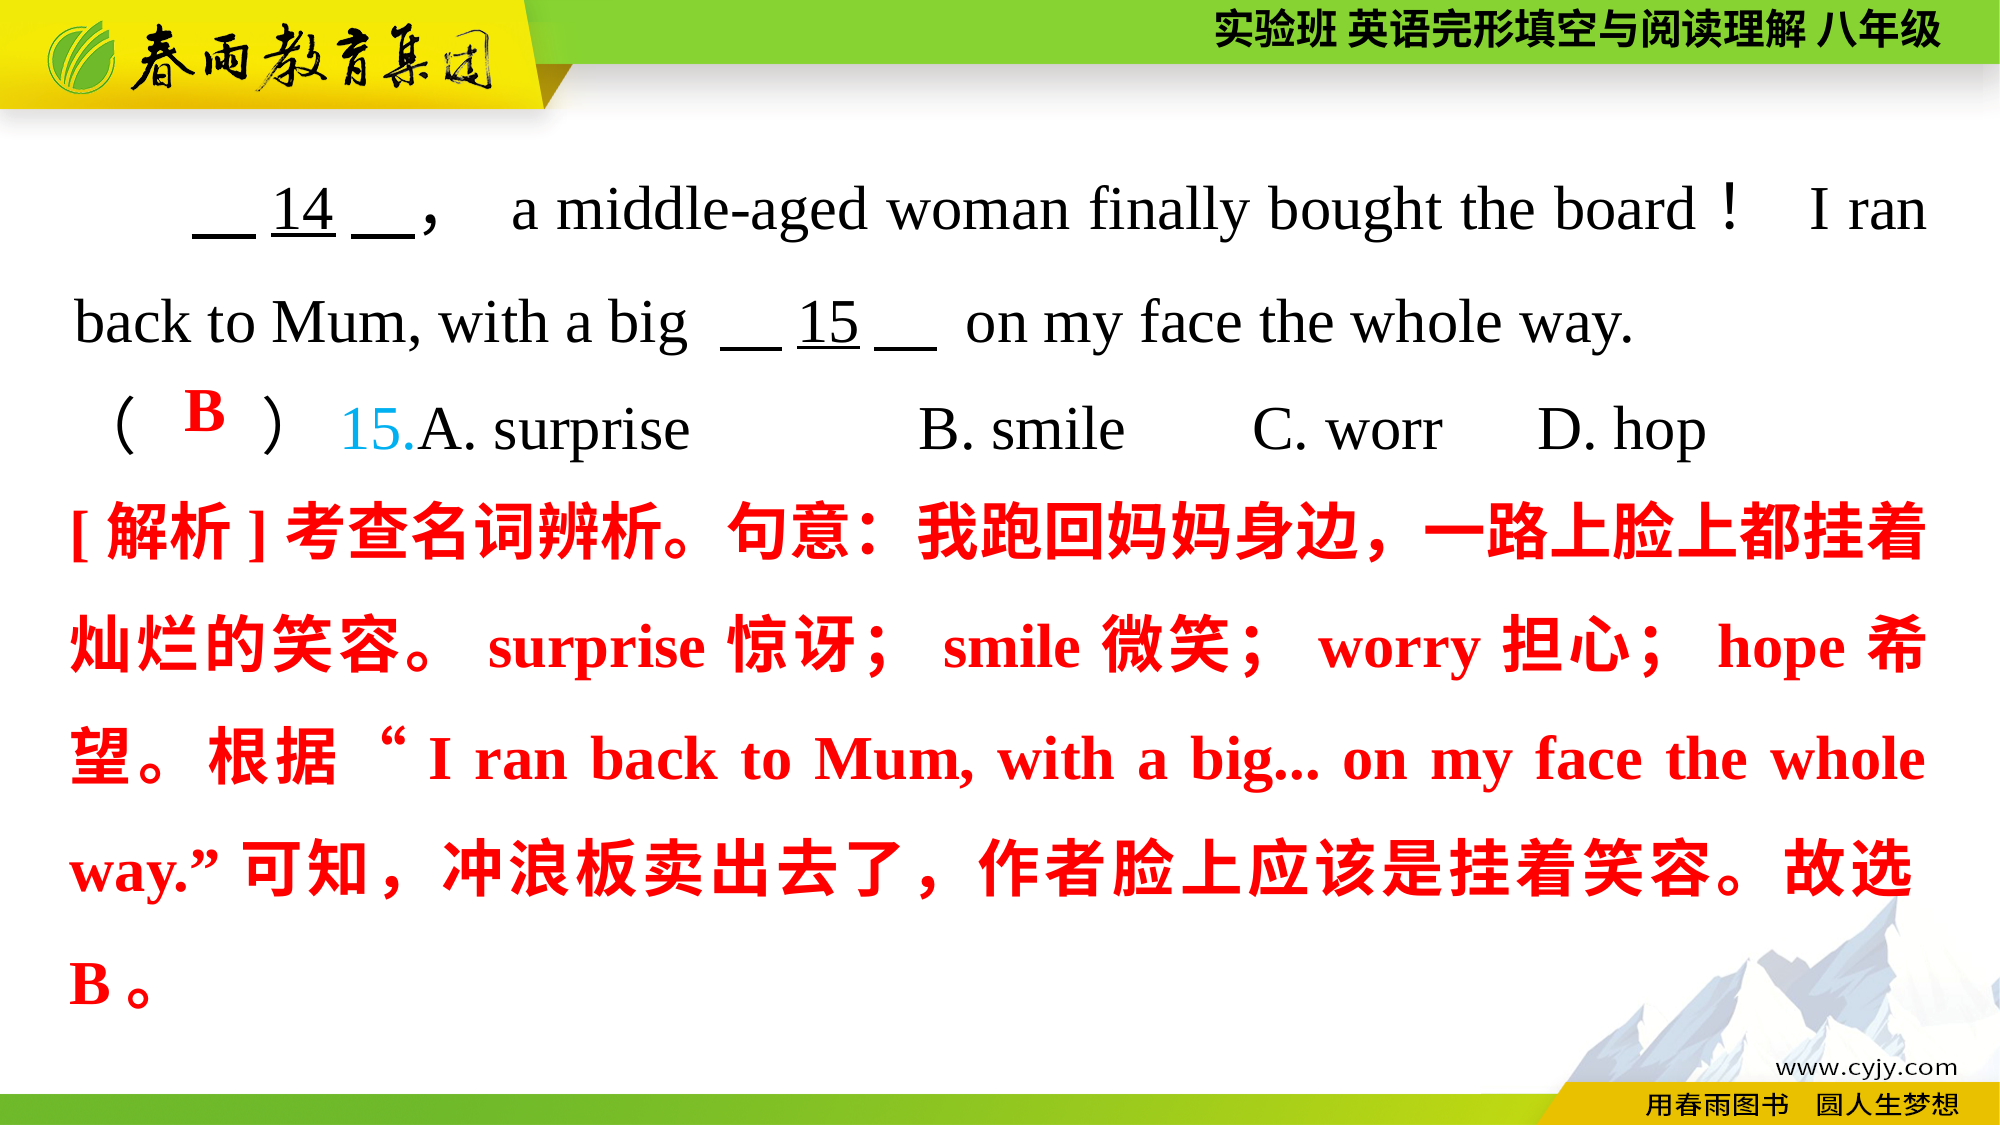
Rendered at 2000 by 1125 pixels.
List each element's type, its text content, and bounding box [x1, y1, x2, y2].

picture [0, 0, 2000, 1125]
text_box [解析]考查名词辨析。句意：我跑回妈妈身边，一路上脸上都挂着灿烂的笑容。surprise惊讶；smile微笑；worry担心；hope希望。根据“I ran back to Mum, with a big... on my face the whole way.”可知，冲浪板卖出去了，作者脸上应该是挂着笑容。故选B。 [54, 447, 1944, 1025]
text_box （ ）15.A. surprise B. smile C. worr D. hop [59, 342, 1944, 447]
text_box B [169, 361, 242, 447]
list 14 ， a middle-aged woman finally bought the board！ I ran back to Mum, with a big 15 on my face the whole way. [59, 122, 1944, 342]
